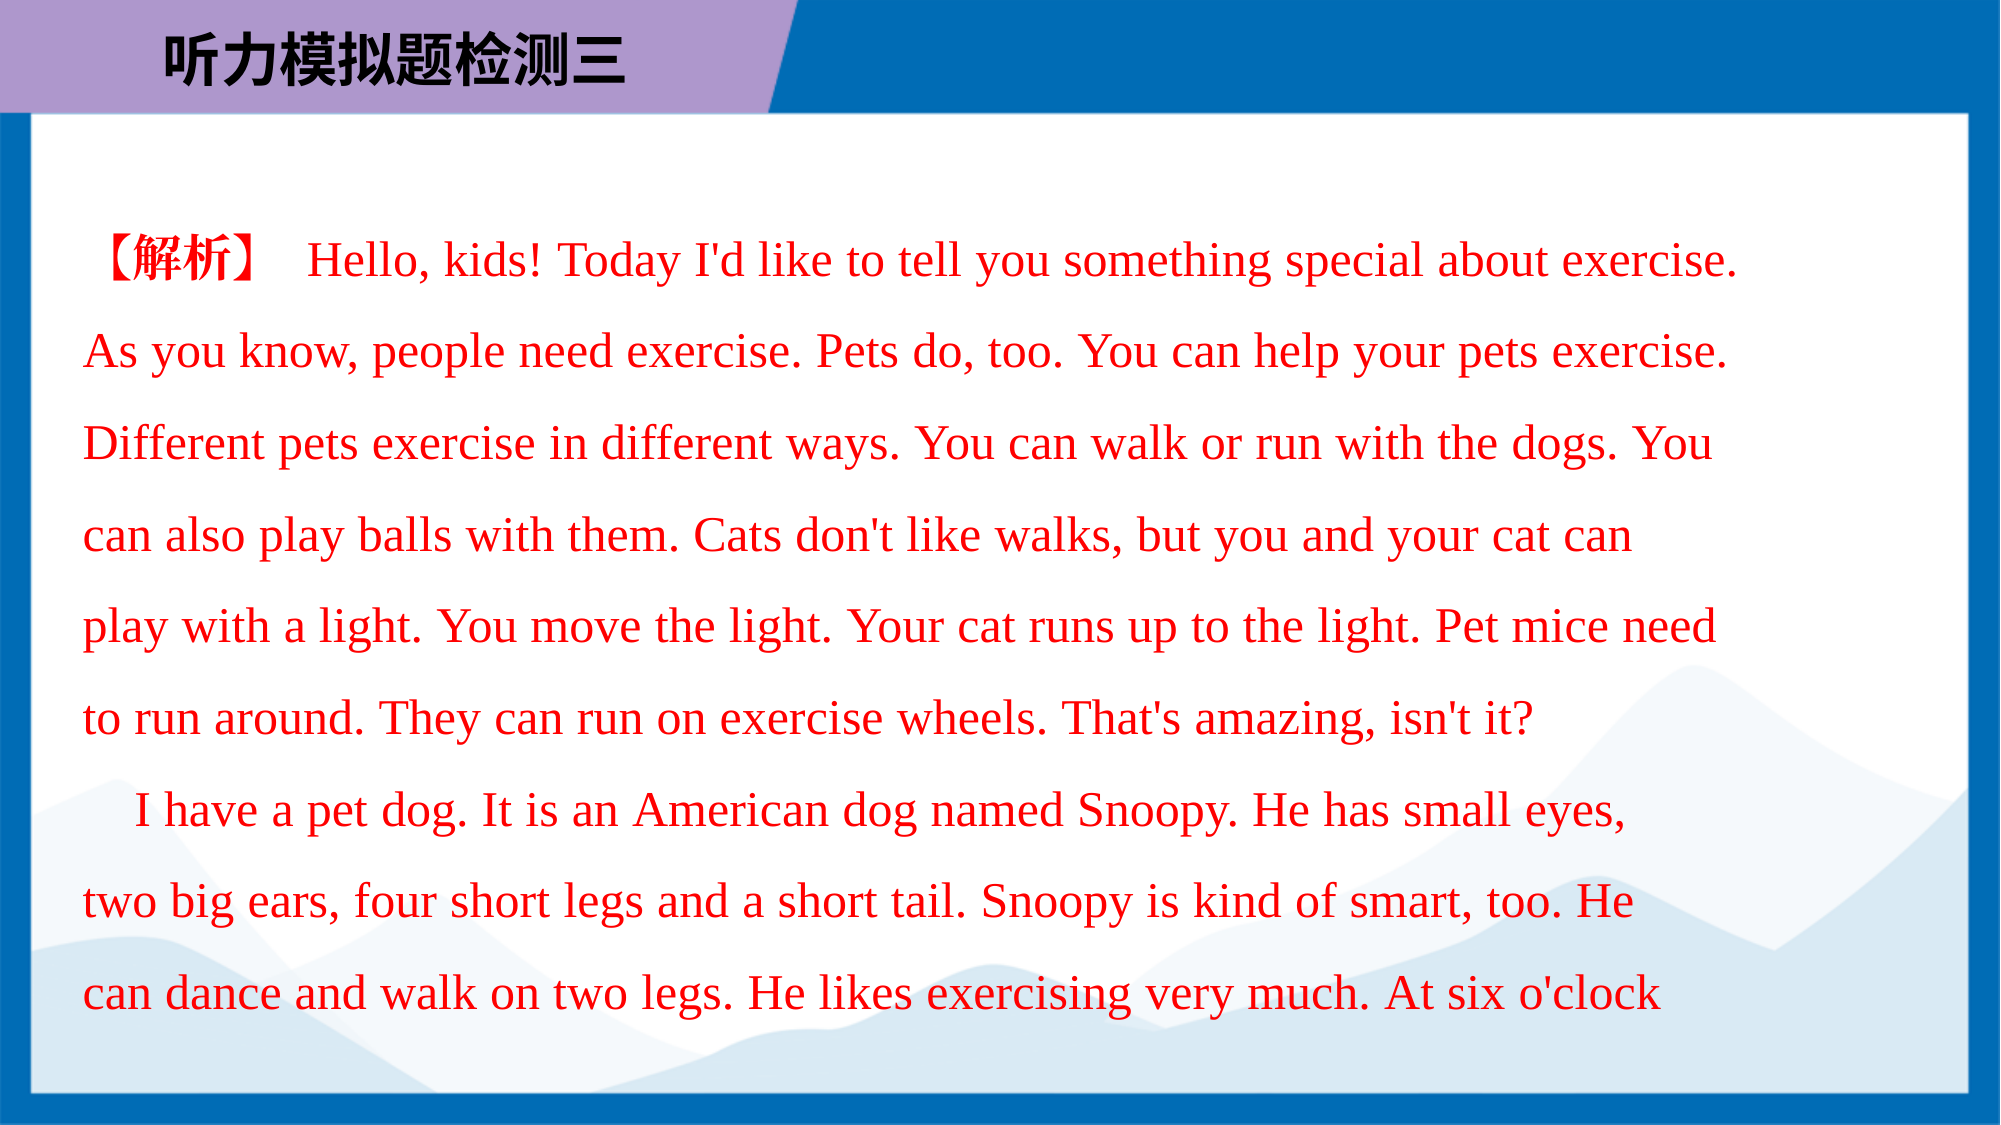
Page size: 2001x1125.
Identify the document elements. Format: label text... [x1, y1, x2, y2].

picture [0, 0, 2000, 1125]
text_box 【解析】 Hello, kids! Today I'd like to tell you something special about exercise. As you know, people need exercise. Pets do, too. You can help your pets exercise. Different pets exercise in different ways. You can walk or run with the dogs. You can also play balls with them. Cats don't like walks, but you and your cat can play with a light. You move the light. Your cat runs up to the light. Pet mice need to run around. They can run on exercise wheels. That's amazing, isn't it? I have a pet dog. It is an American dog named Snoopy. He has small eyes, two big ears, four short legs and a short tail. Snoopy is kind of smart, too. He can dance and walk on two legs. He likes exercising very much. At six o'clock [82, 194, 1917, 1020]
